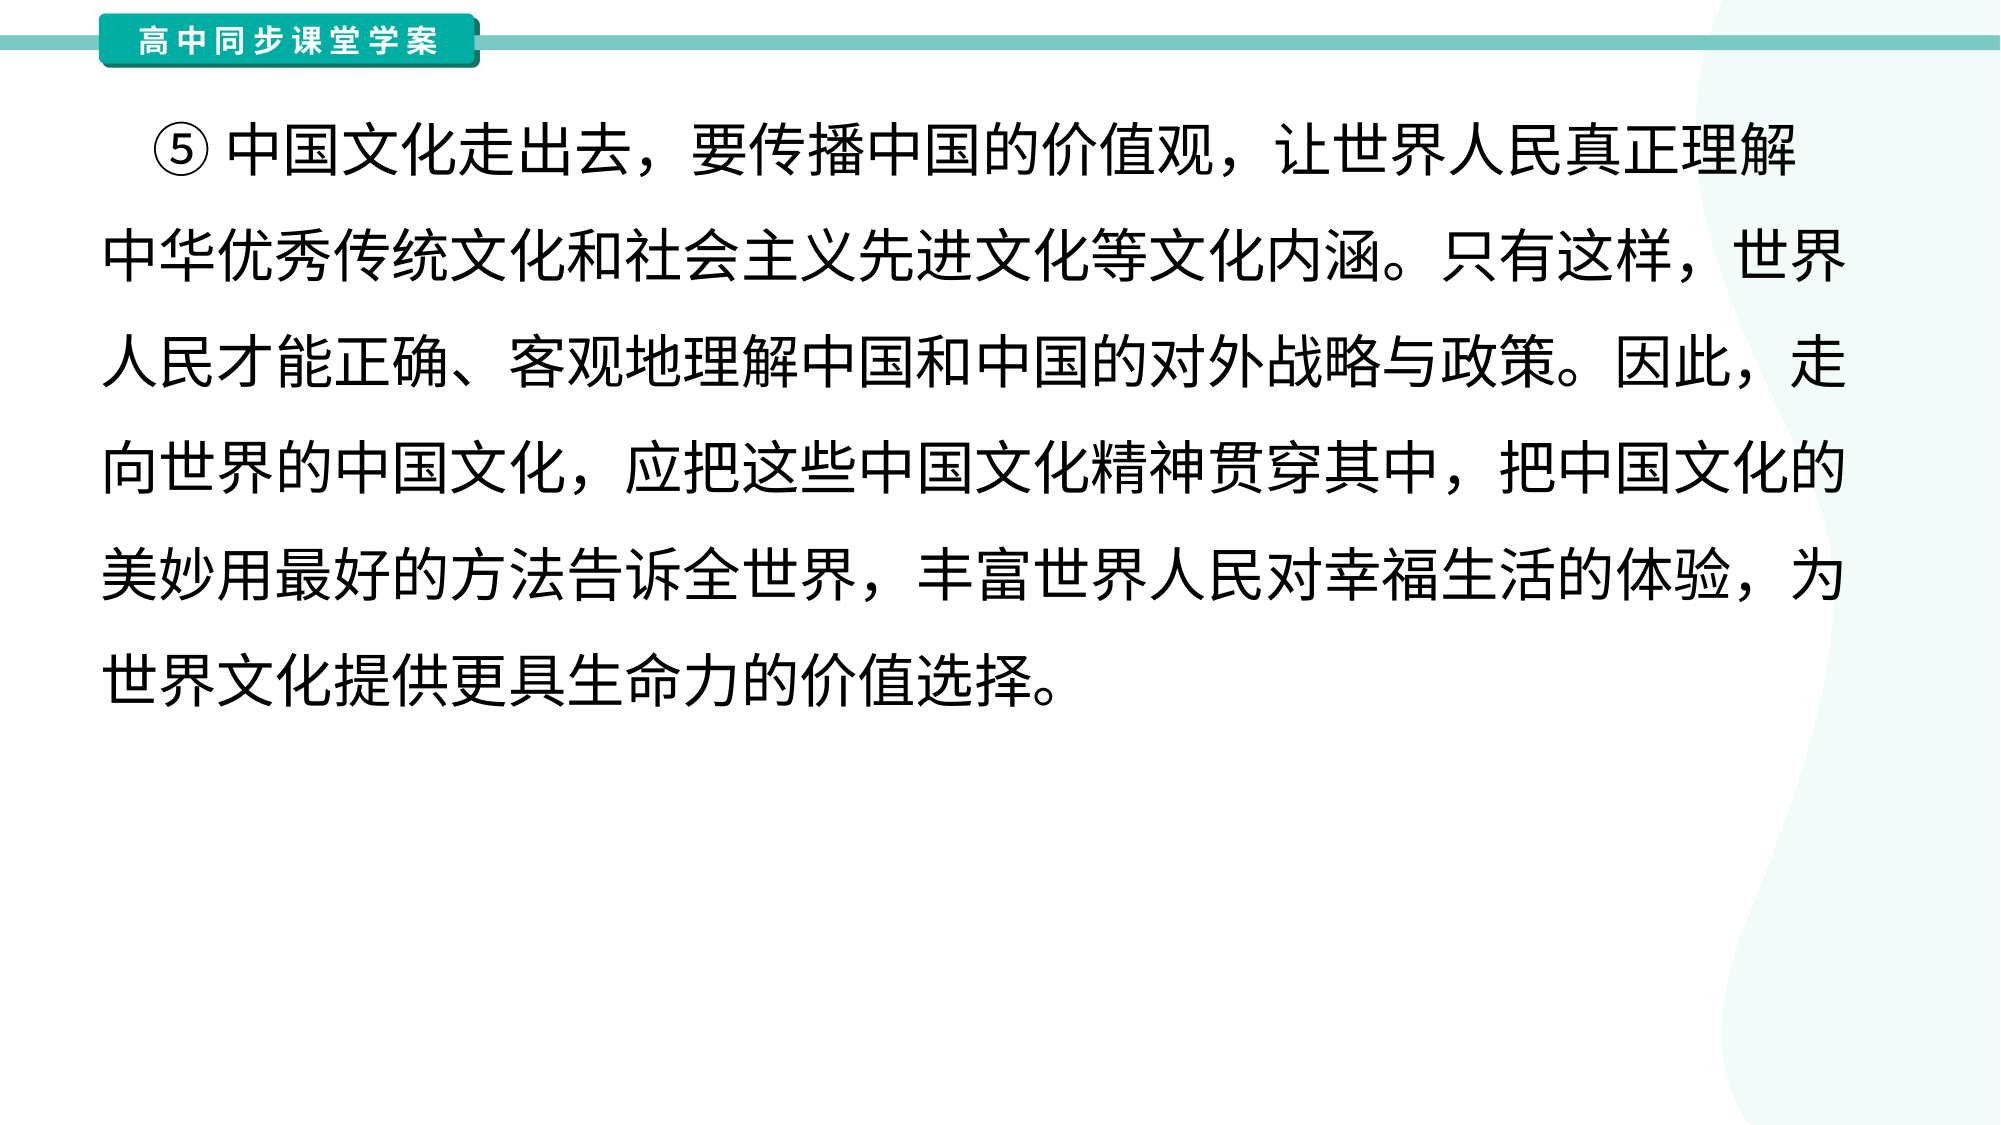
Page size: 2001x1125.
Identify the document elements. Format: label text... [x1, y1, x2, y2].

picture [0, 0, 2000, 1125]
text_box ⑤中国文化走出去，要传播中国的价值观，让世界人民真正理解 中华优秀传统文化和社会主义先进文化等文化内涵。只有这样，世界 人民才能正确、客观地理解中国和中国的对外战略与政策。因此，走 向世界的中国文化，应把这些中国文化精神贯穿其中，把中国文化的 美妙用最好的方法告诉全世界，丰富世界人民对幸福生活的体验，为 世界文化提供更具生命力的价值选择。 [100, 76, 1899, 715]
